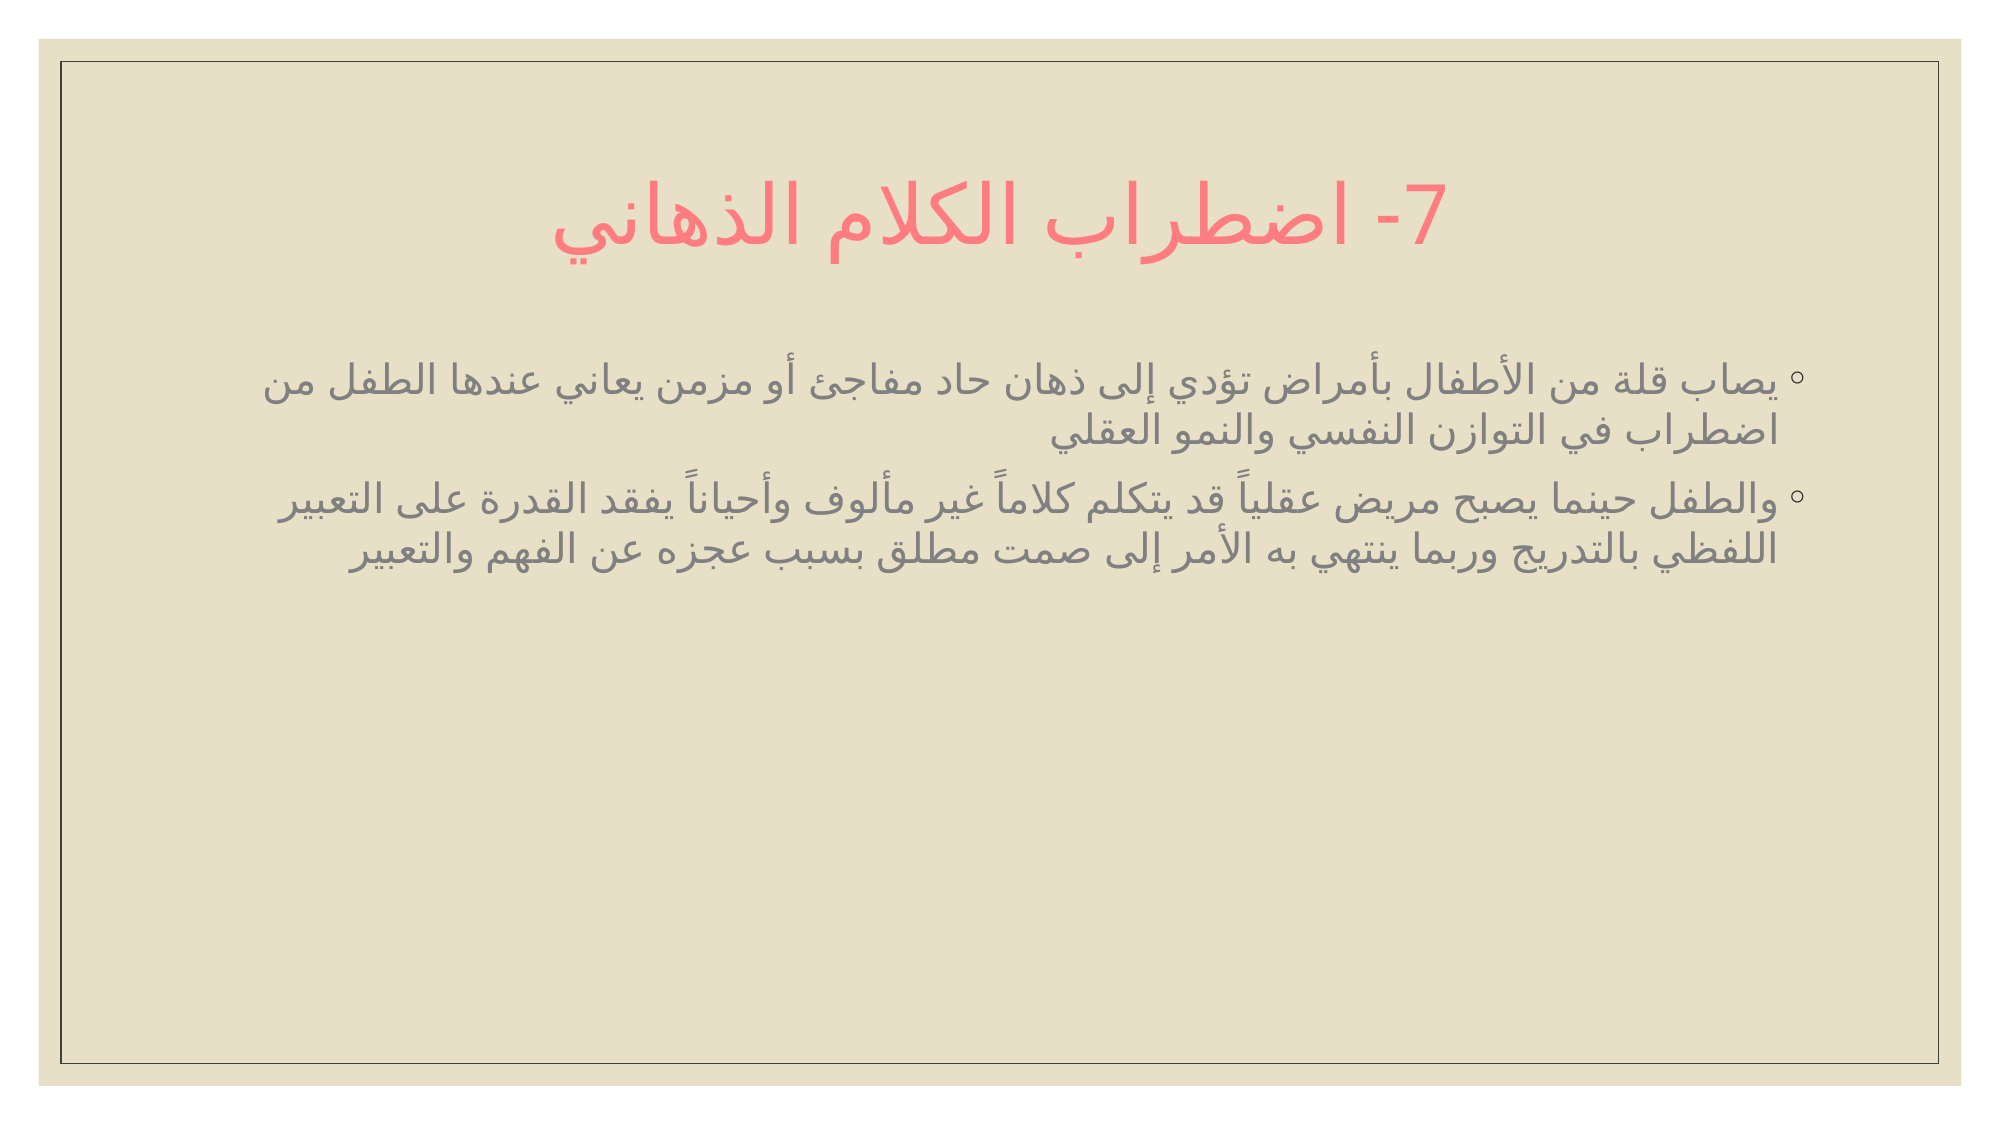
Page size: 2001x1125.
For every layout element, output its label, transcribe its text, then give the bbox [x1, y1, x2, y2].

list يصاب قلة من الأطفال بأمراض تؤدي إلى ذهان حاد مفاجئ أو مزمن يعاني عندها الطفل من اضطراب في التوازن النفسي والنمو العقلي والطفل حينما يصبح مريض عقلياً قد يتكلم كلاماً غير مألوف وأحياناً يفقد القدرة على التعبير اللفظي بالتدريج وربما ينتهي به الأمر إلى صمت مطلق بسبب عجزه عن الفهم والتعبير [174, 345, 1825, 990]
title 7- اضطراب الكلام الذهاني [174, 105, 1825, 331]
